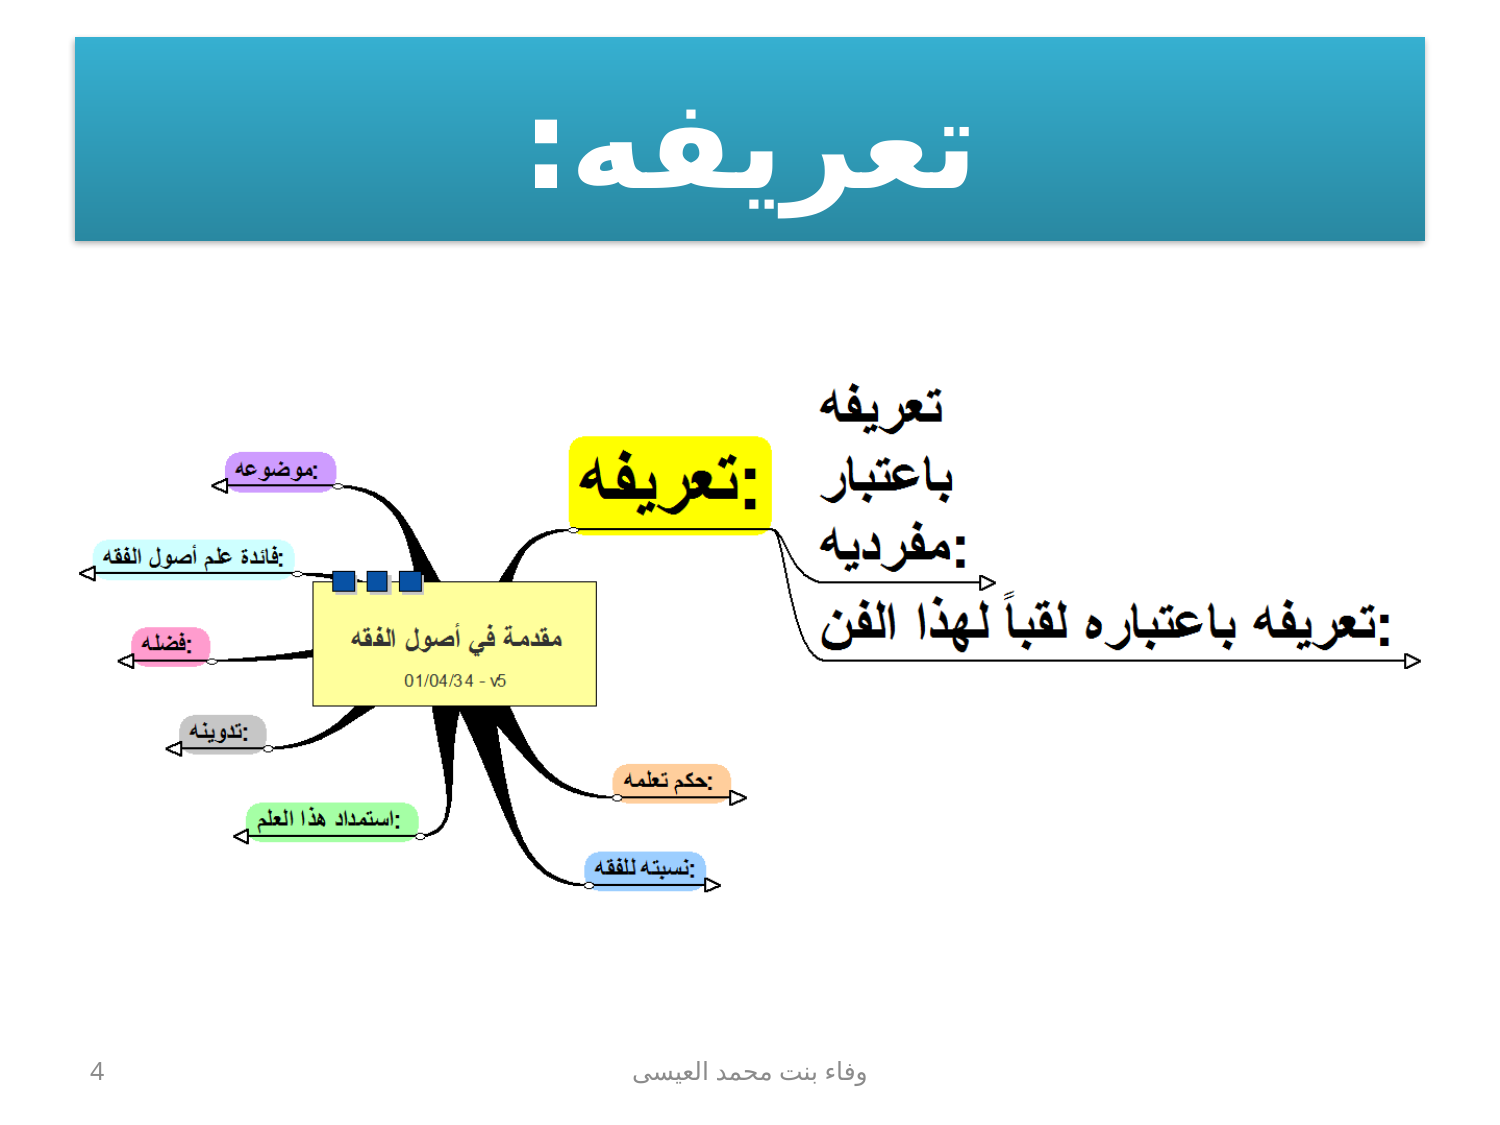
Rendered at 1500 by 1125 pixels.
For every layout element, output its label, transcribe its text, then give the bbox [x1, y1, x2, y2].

footer وفاء بنت محمد العيسى [512, 1042, 988, 1103]
title تعريفه: [75, 37, 1425, 241]
picture [74, 262, 1426, 1005]
slide_number 4 [75, 1042, 425, 1103]
